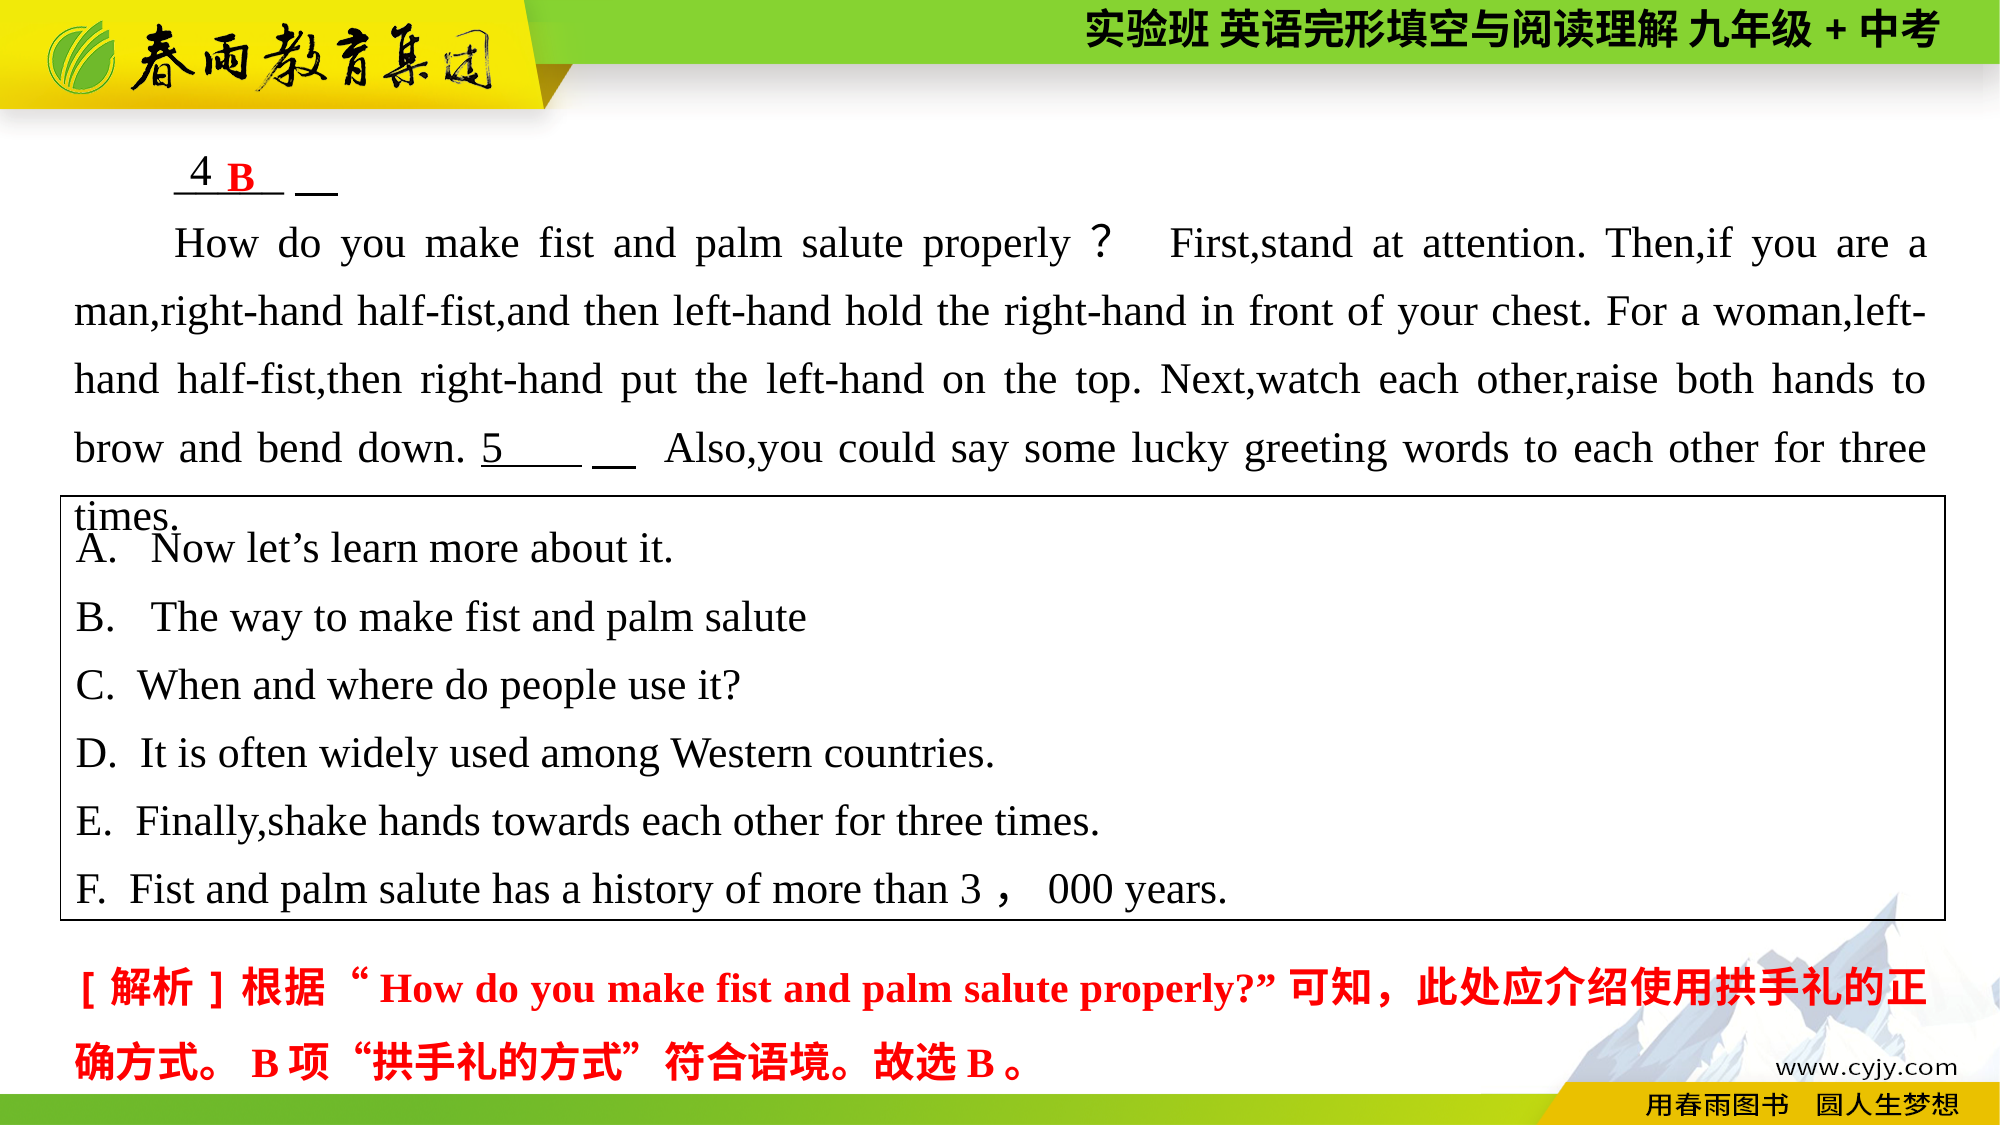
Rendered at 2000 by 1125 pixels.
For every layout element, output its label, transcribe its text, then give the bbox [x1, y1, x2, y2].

list _____ How do you make fist and palm salute properly？ First,stand at attention. Then,if you are a man,right-hand half-fist,and then left-hand hold the right-hand in front of your chest. For a woman,left-hand half-fist,then right-hand put the left-hand on the top. Next,watch each other,raise both hands to brow and bend down. 5 Also,you could say some lucky greeting words to each other for three times. [59, 122, 1944, 551]
text_box 4 [175, 134, 227, 202]
text_box Now let’s learn more about it. The way to make fist and palm salute C. When and where do people use it? D. It is often widely used among Western countries. E. Finally,shake hands towards each other for three times. F. Fist and palm salute has a history of more than 3，000 years. [60, 495, 1945, 921]
text_box B [212, 127, 280, 208]
text_box [解析]根据“How do you make fist and palm salute properly?”可知，此处应介绍使用拱手礼的正确方式。B项“拱手礼的方式”符合语境。故选B。 [59, 928, 1944, 1094]
picture [0, 0, 2000, 1125]
